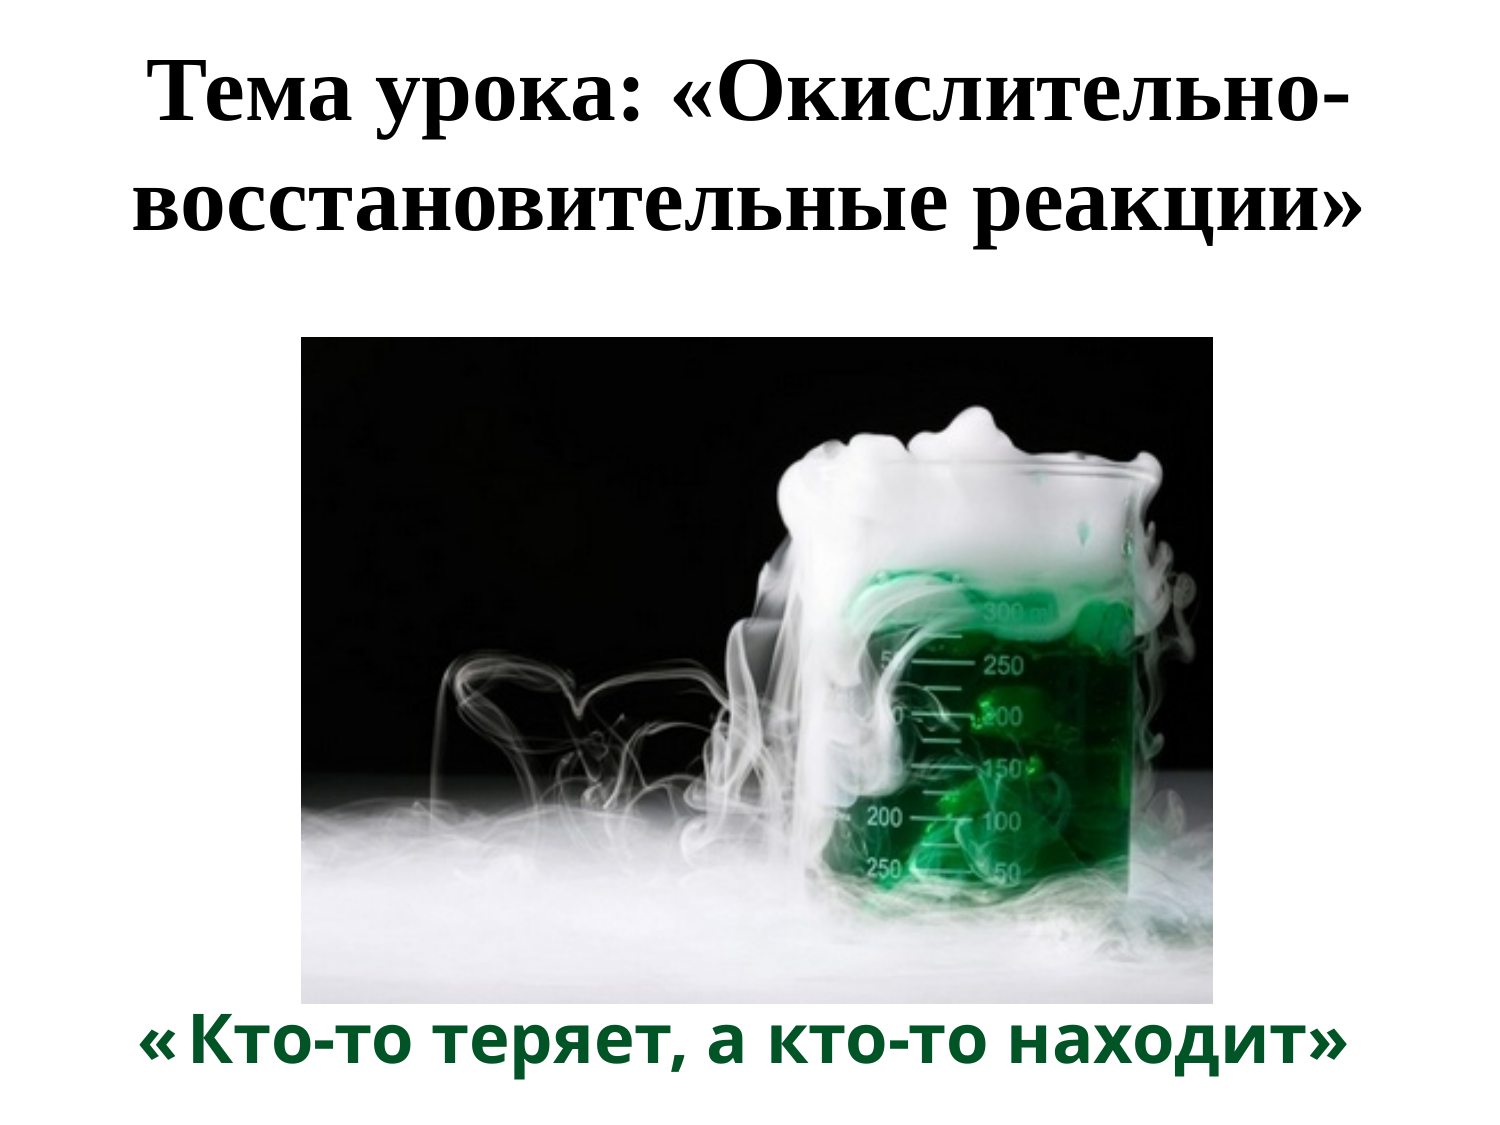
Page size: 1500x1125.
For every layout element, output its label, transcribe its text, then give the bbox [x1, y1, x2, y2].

text_box « Кто-то теряет, а кто-то находит» [41, 987, 1447, 1125]
picture [300, 337, 1214, 1005]
text_box Тема урока: «Окислительно-восстановительные реакции» [74, 45, 1425, 233]
